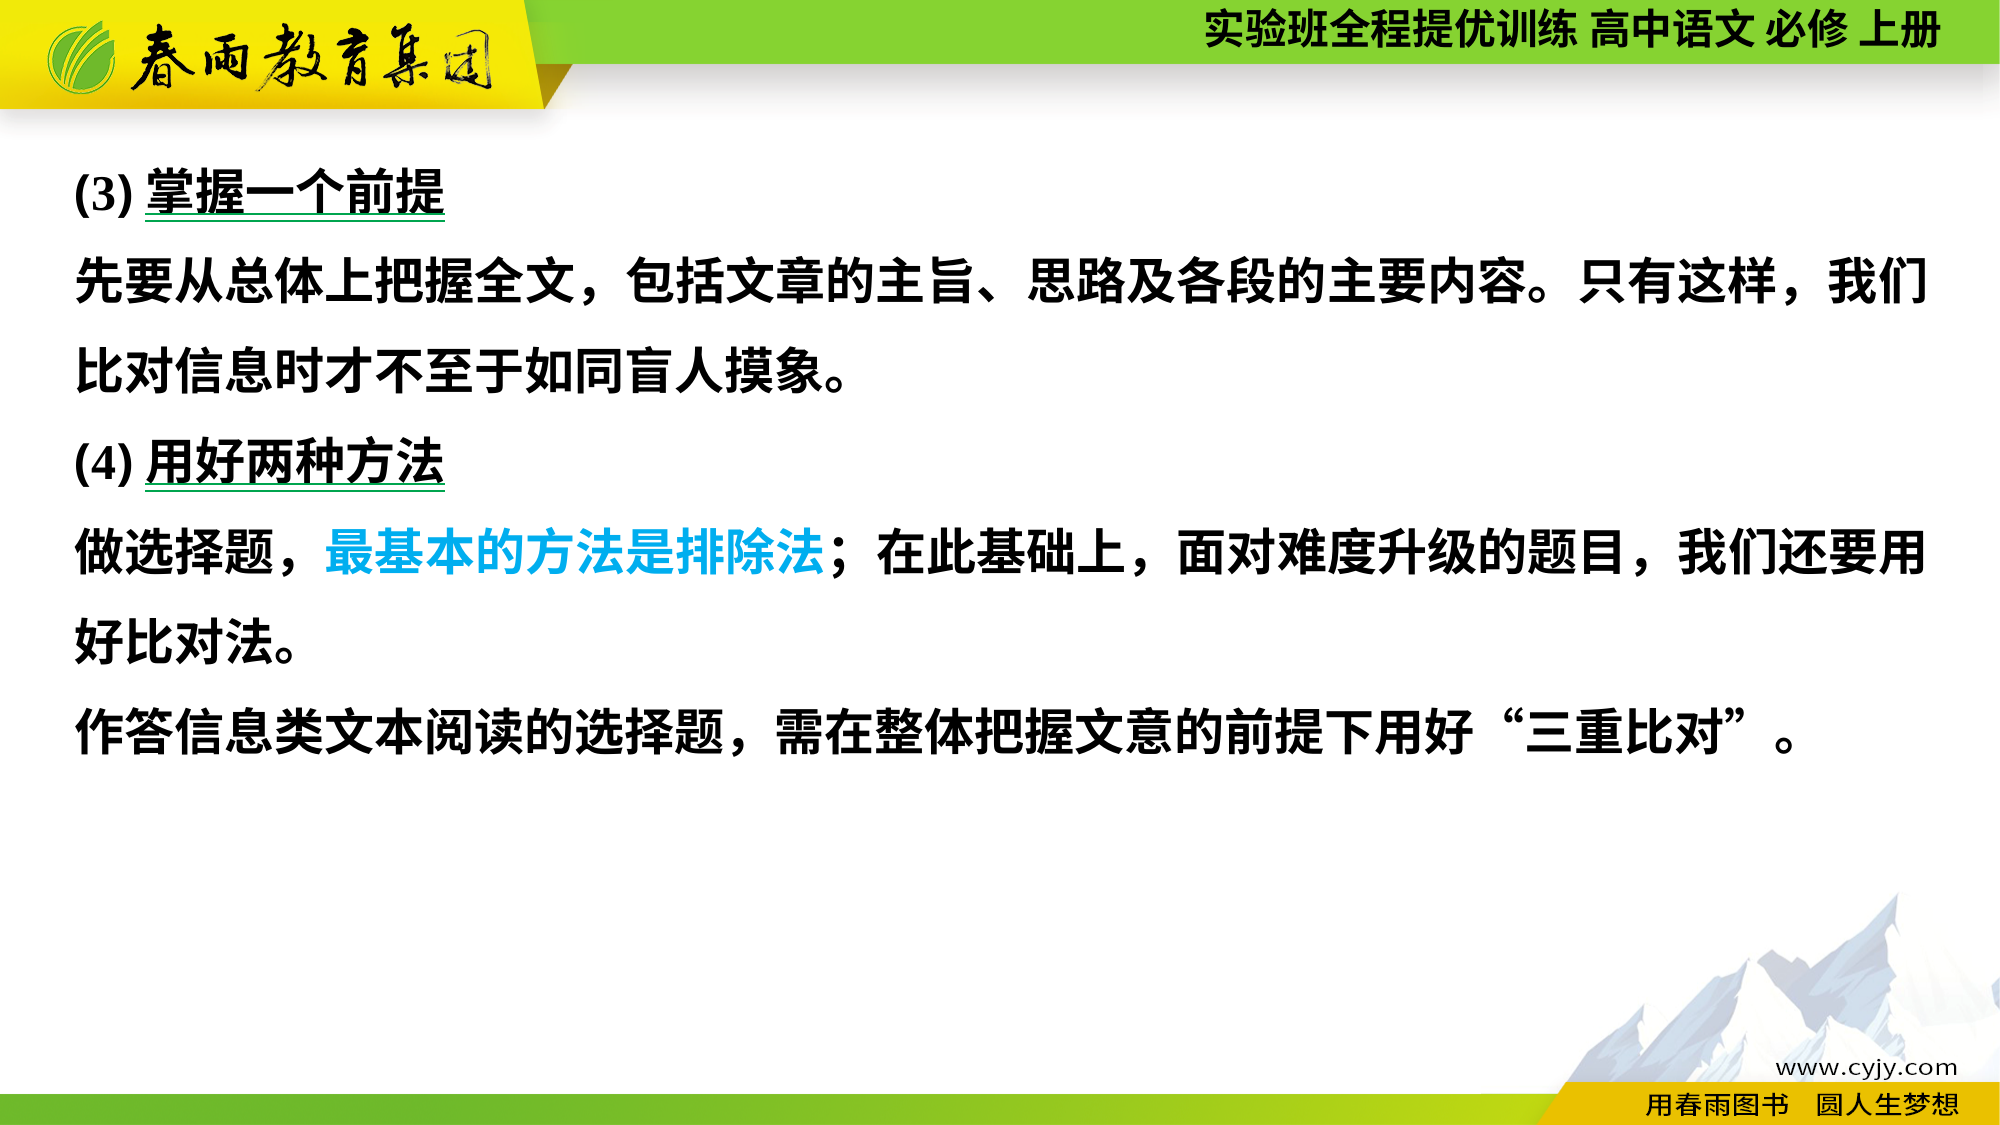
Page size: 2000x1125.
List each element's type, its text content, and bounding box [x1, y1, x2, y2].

list (3)掌握一个前提 先要从总体上把握全文，包括文章的主旨、思路及各段的主要内容。只有这样，我们比对信息时才不至于如同盲人摸象。 (4)用好两种方法 做选择题，最基本的方法是排除法；在此基础上，面对难度升级的题目，我们还要用好比对法。 作答信息类文本阅读的选择题，需在整体把握文意的前提下用好“三重比对”。 [59, 122, 1944, 774]
picture [0, 0, 2000, 1125]
